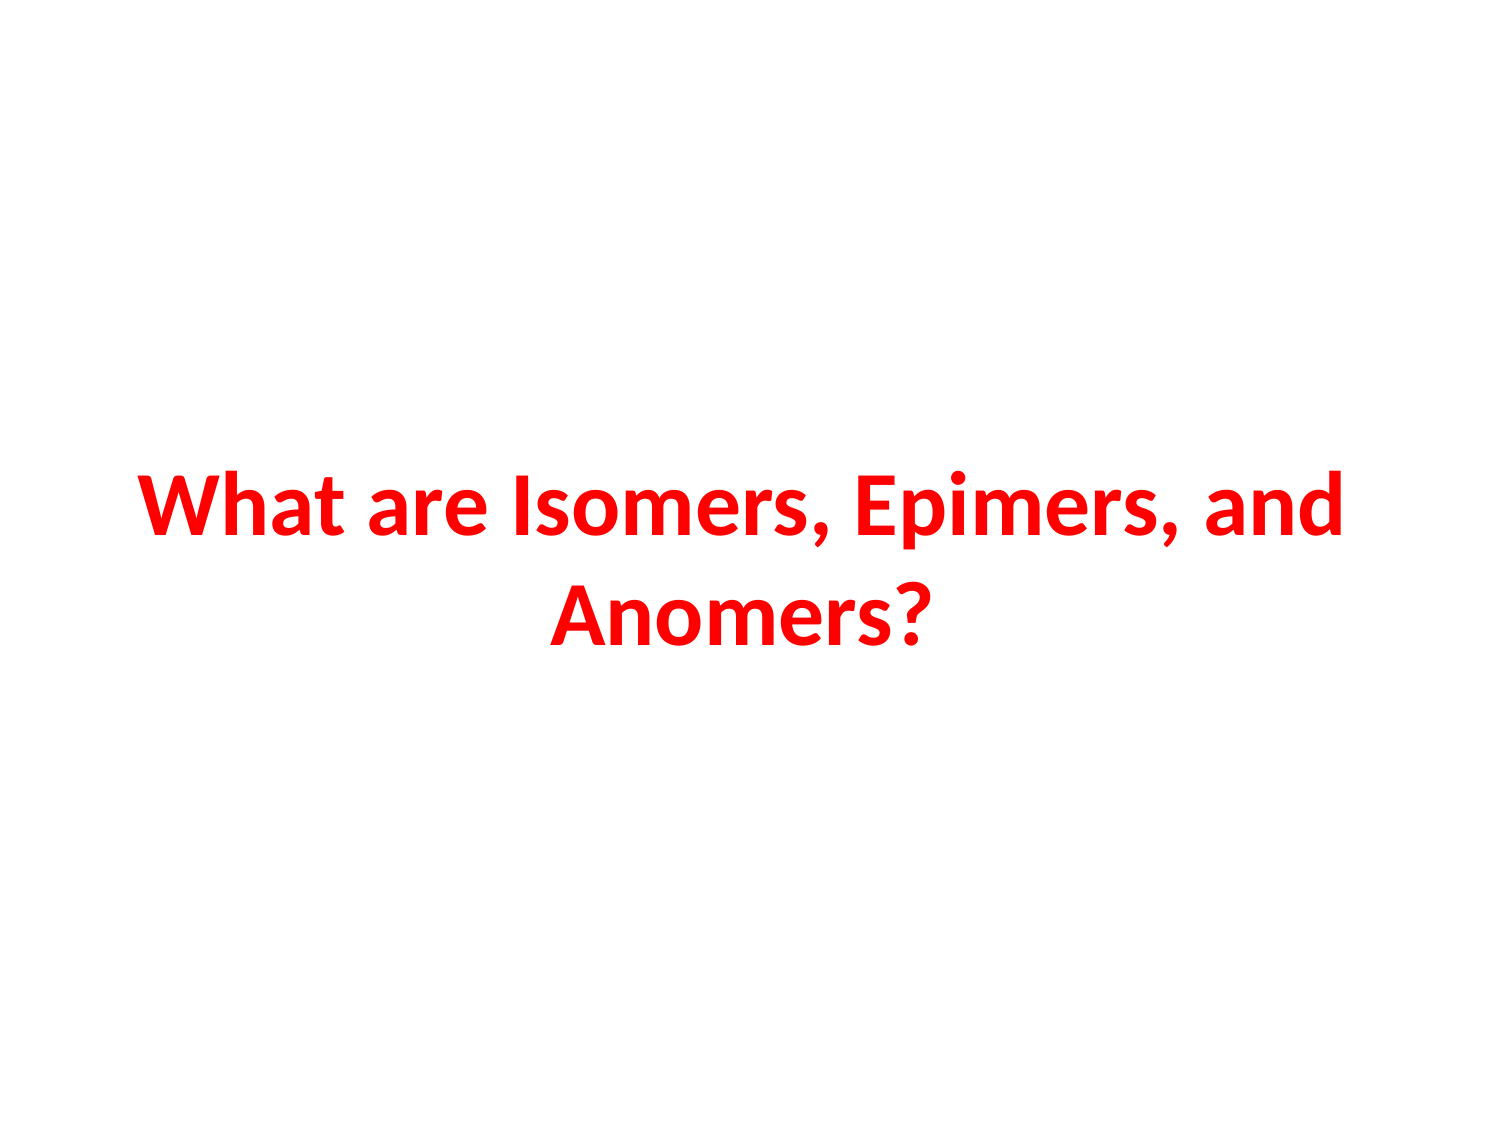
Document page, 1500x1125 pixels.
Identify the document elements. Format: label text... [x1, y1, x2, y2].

title What are Isomers, Epimers, and Anomers? [105, 433, 1381, 675]
